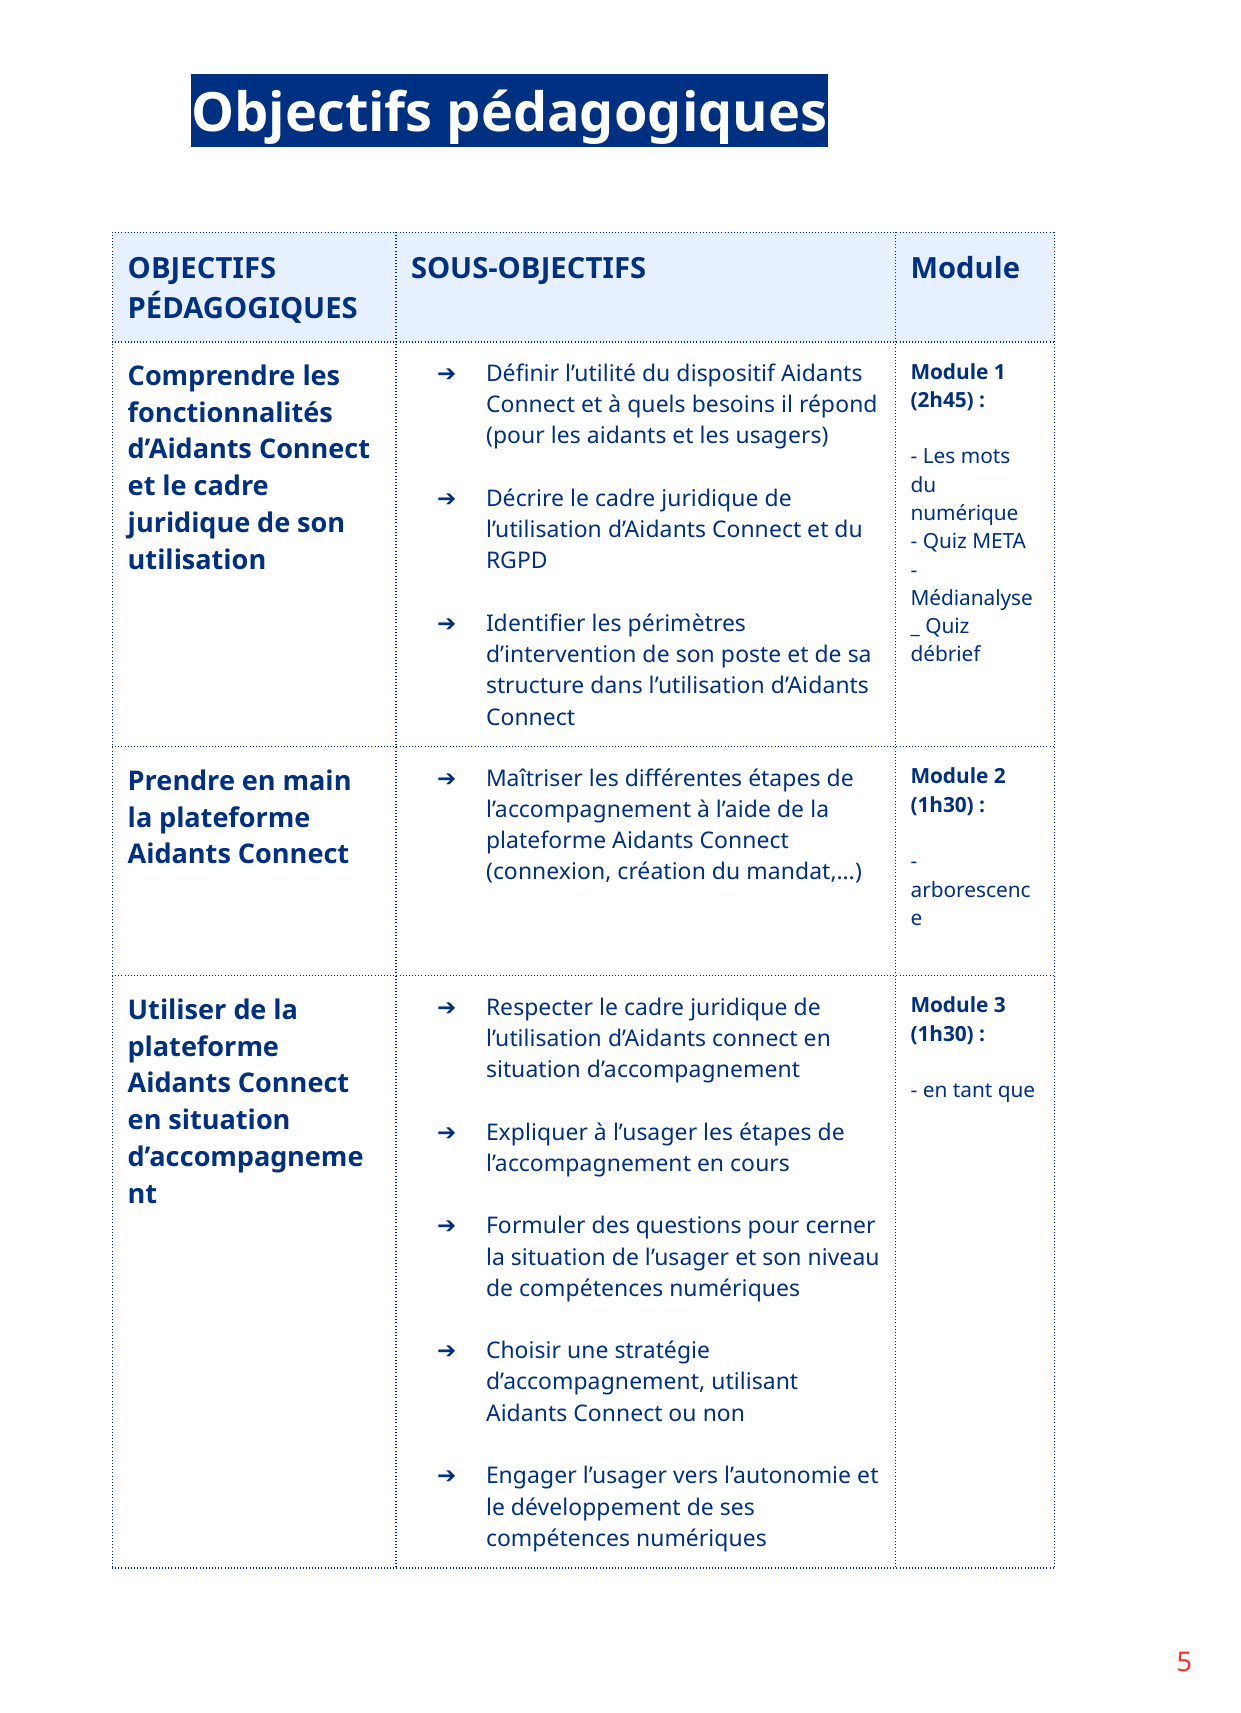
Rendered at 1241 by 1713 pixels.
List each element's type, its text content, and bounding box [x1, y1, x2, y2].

table_cell Utiliser de la plateforme Aidants Connect en situation d’accompagnement [113, 976, 396, 1568]
table_cell Comprendre les fonctionnalités d’Aidants Connect et le cadre juridique de son utilisation [113, 342, 396, 747]
table_header Module [896, 232, 1054, 342]
table_cell Prendre en main la plateforme Aidants Connect [113, 747, 396, 976]
table_cell Module 3 (1h30) : - en tant que [896, 976, 1054, 1568]
text_box Objectifs pédagogiques [185, 71, 1241, 148]
table_header OBJECTIFS PÉDAGOGIQUES [113, 232, 396, 342]
table_cell Maîtriser les différentes étapes de l’accompagnement à l’aide de la plateforme Aidants Connect (connexion, création du mandat,…) [396, 747, 896, 976]
table_header SOUS-OBJECTIFS [396, 232, 896, 342]
table_cell Module 1 (2h45) : - Les mots du numérique - Quiz META - Médianalyse _ Quiz débrief [896, 342, 1054, 747]
slide_number ‹#› [1136, 1621, 1211, 1705]
table_cell Module 2 (1h30) : - arborescence [896, 747, 1054, 976]
table_cell Définir l’utilité du dispositif Aidants Connect et à quels besoins il répond (pour les aidants et les usagers) Décrire le cadre juridique de l’utilisation d’Aidants Connect et du RGPD Identifier les périmètres d’intervention de son poste et de sa structure dans l’utilisation d’Aidants Connect [396, 342, 896, 747]
table_cell Respecter le cadre juridique de l’utilisation d’Aidants connect en situation d’accompagnement Expliquer à l’usager les étapes de l’accompagnement en cours Formuler des questions pour cerner la situation de l’usager et son niveau de compétences numériques Choisir une stratégie d’accompagnement, utilisant Aidants Connect ou non Engager l’usager vers l’autonomie et le développement de ses compétences numériques [396, 976, 896, 1568]
